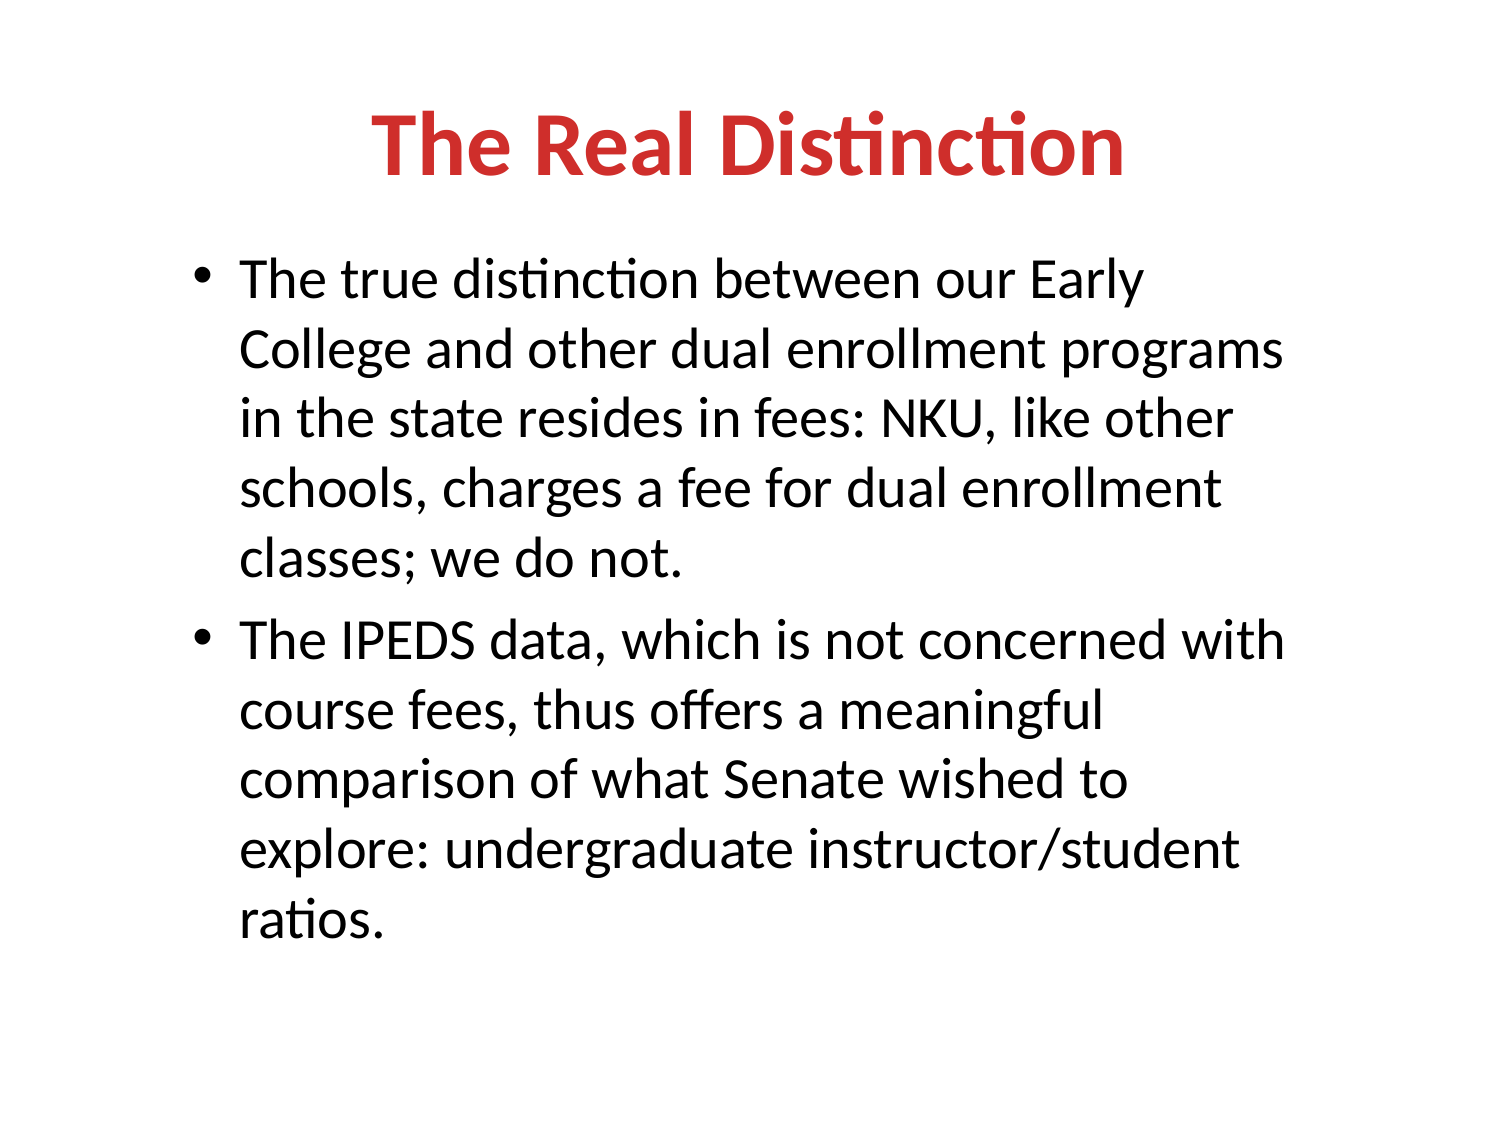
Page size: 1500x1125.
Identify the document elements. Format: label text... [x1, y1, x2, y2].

title The Real Distinction [75, 45, 1425, 233]
list The true distinction between our Early College and other dual enrollment programs in the state resides in fees: NKU, like other schools, charges a fee for dual enrollment classes; we do not. The IPEDS data, which is not concerned with course fees, thus offers a meaningful comparison of what Senate wished to explore: undergraduate instructor/student ratios. [102, 232, 1340, 1029]
